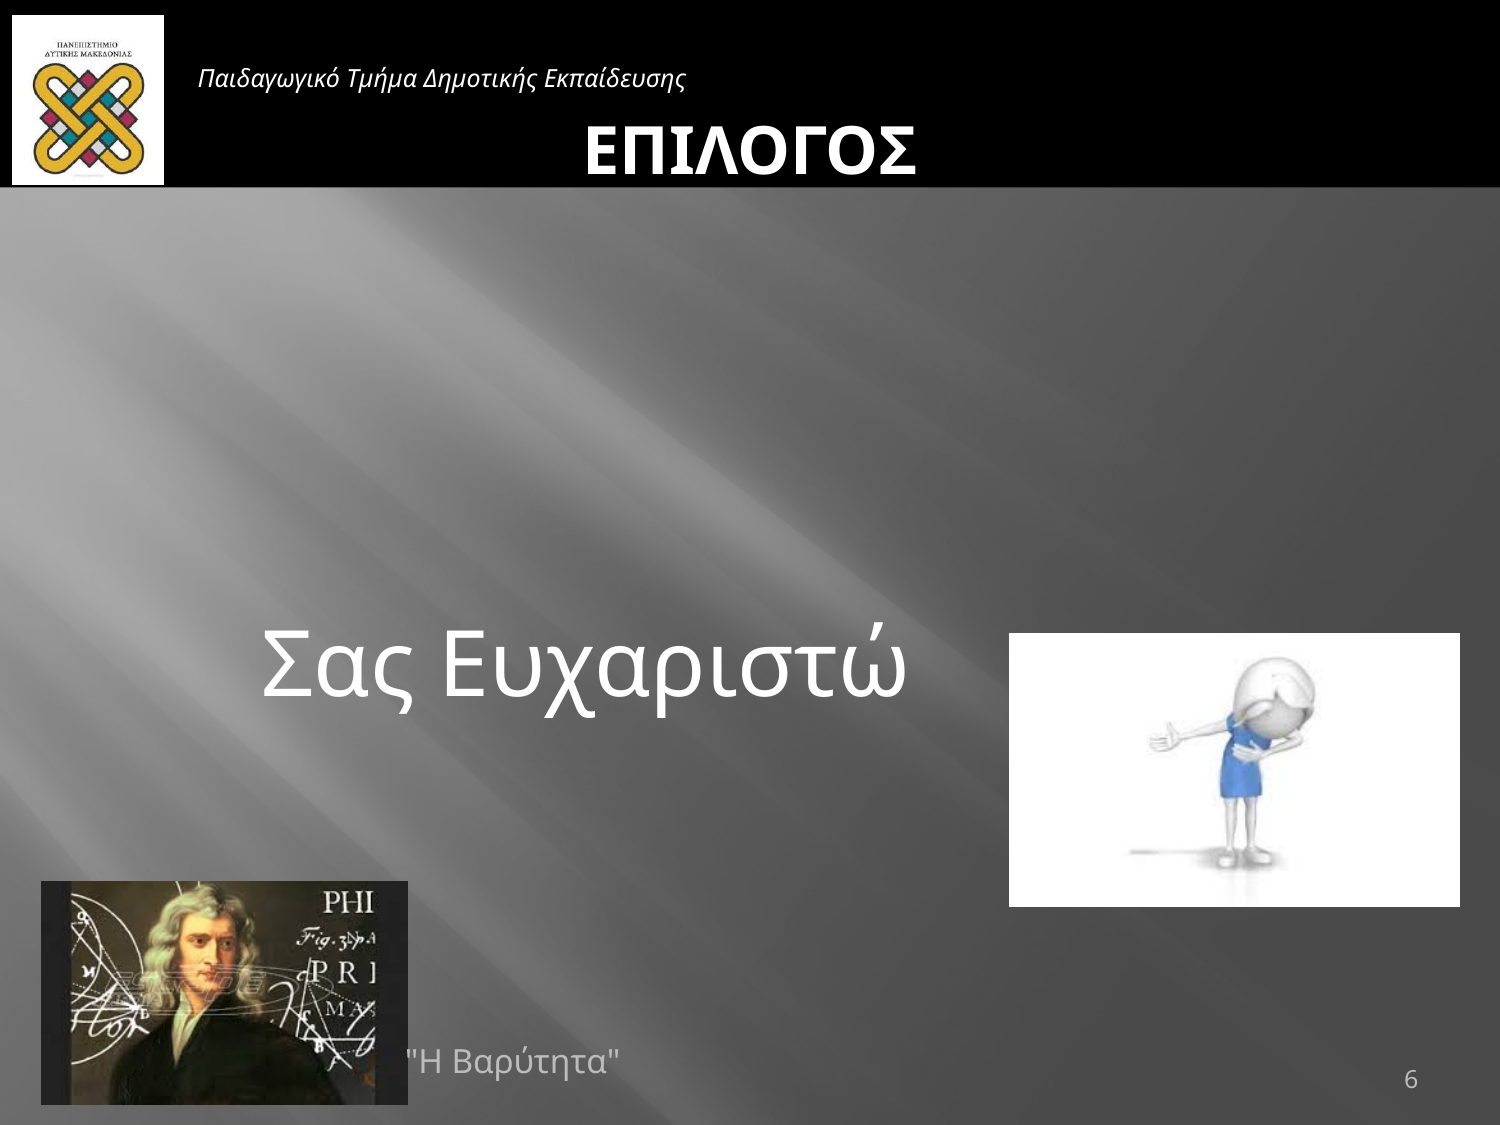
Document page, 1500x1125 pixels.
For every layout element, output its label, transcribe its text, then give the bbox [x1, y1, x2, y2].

footer "Η Βαρύτητα" [452, 1011, 667, 1088]
picture [41, 881, 408, 1105]
title επιλογοσ [0, 0, 1500, 188]
picture [1009, 633, 1460, 907]
slide_number 6 [1293, 1044, 1419, 1105]
picture [12, 15, 164, 185]
subtitle Σας Ευχαριστώ [46, 468, 926, 741]
text_box Παιδαγωγικό Τμήμα Δημοτικής Εκπαίδευσης [205, 54, 738, 100]
